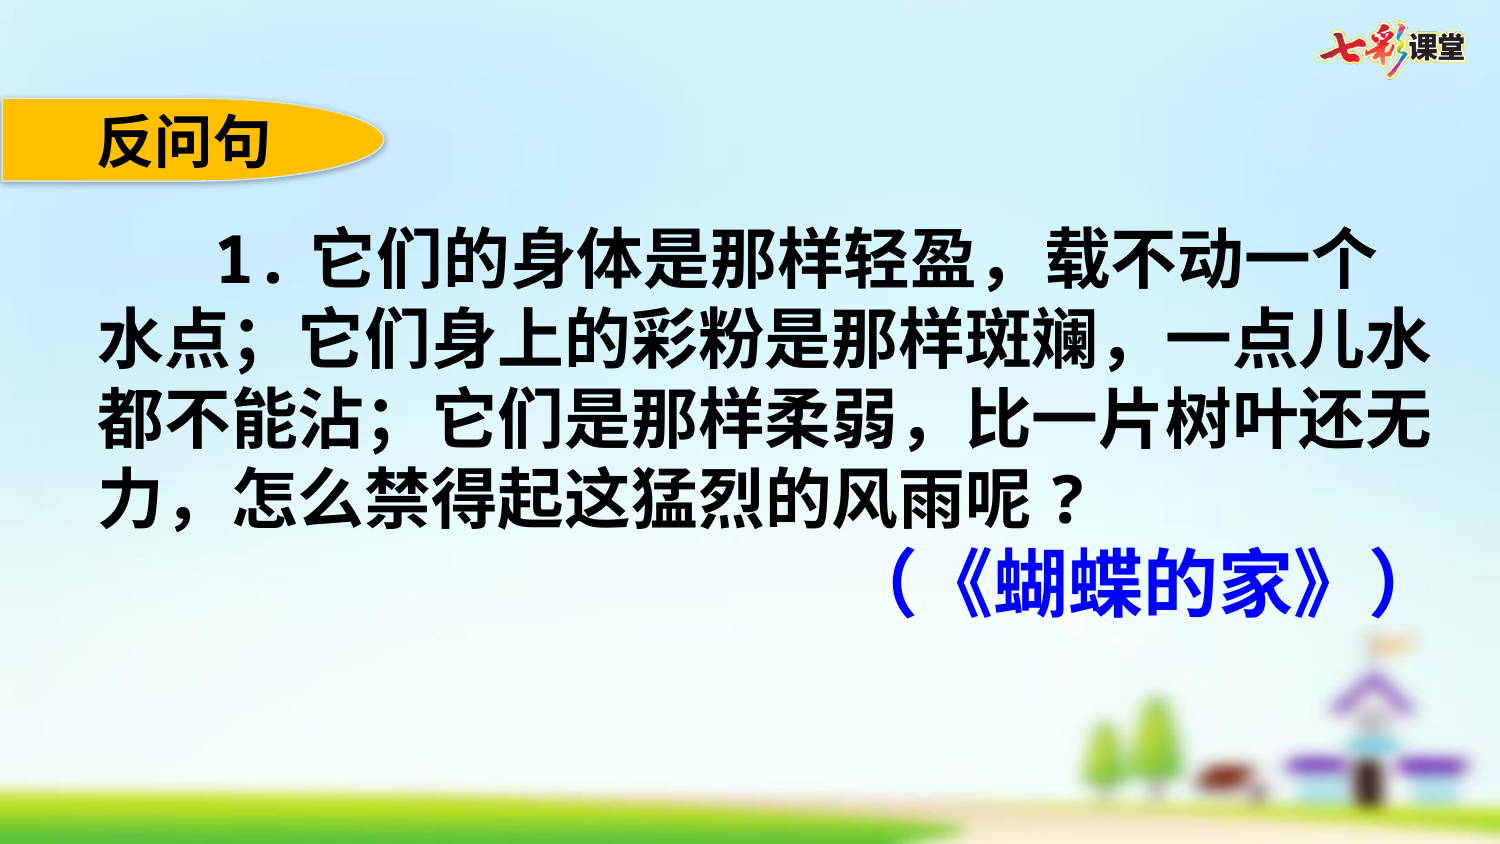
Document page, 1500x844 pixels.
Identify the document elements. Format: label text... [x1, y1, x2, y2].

picture [0, 0, 1500, 844]
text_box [0, 97, 384, 182]
text_box 1.它们的身体是那样轻盈，载不动一个水点；它们身上的彩粉是那样斑斓，一点儿水都不能沾；它们是那样柔弱，比一片树叶还无力，怎么禁得起这猛烈的风雨呢? （《蝴蝶的家》） [82, 209, 1459, 634]
